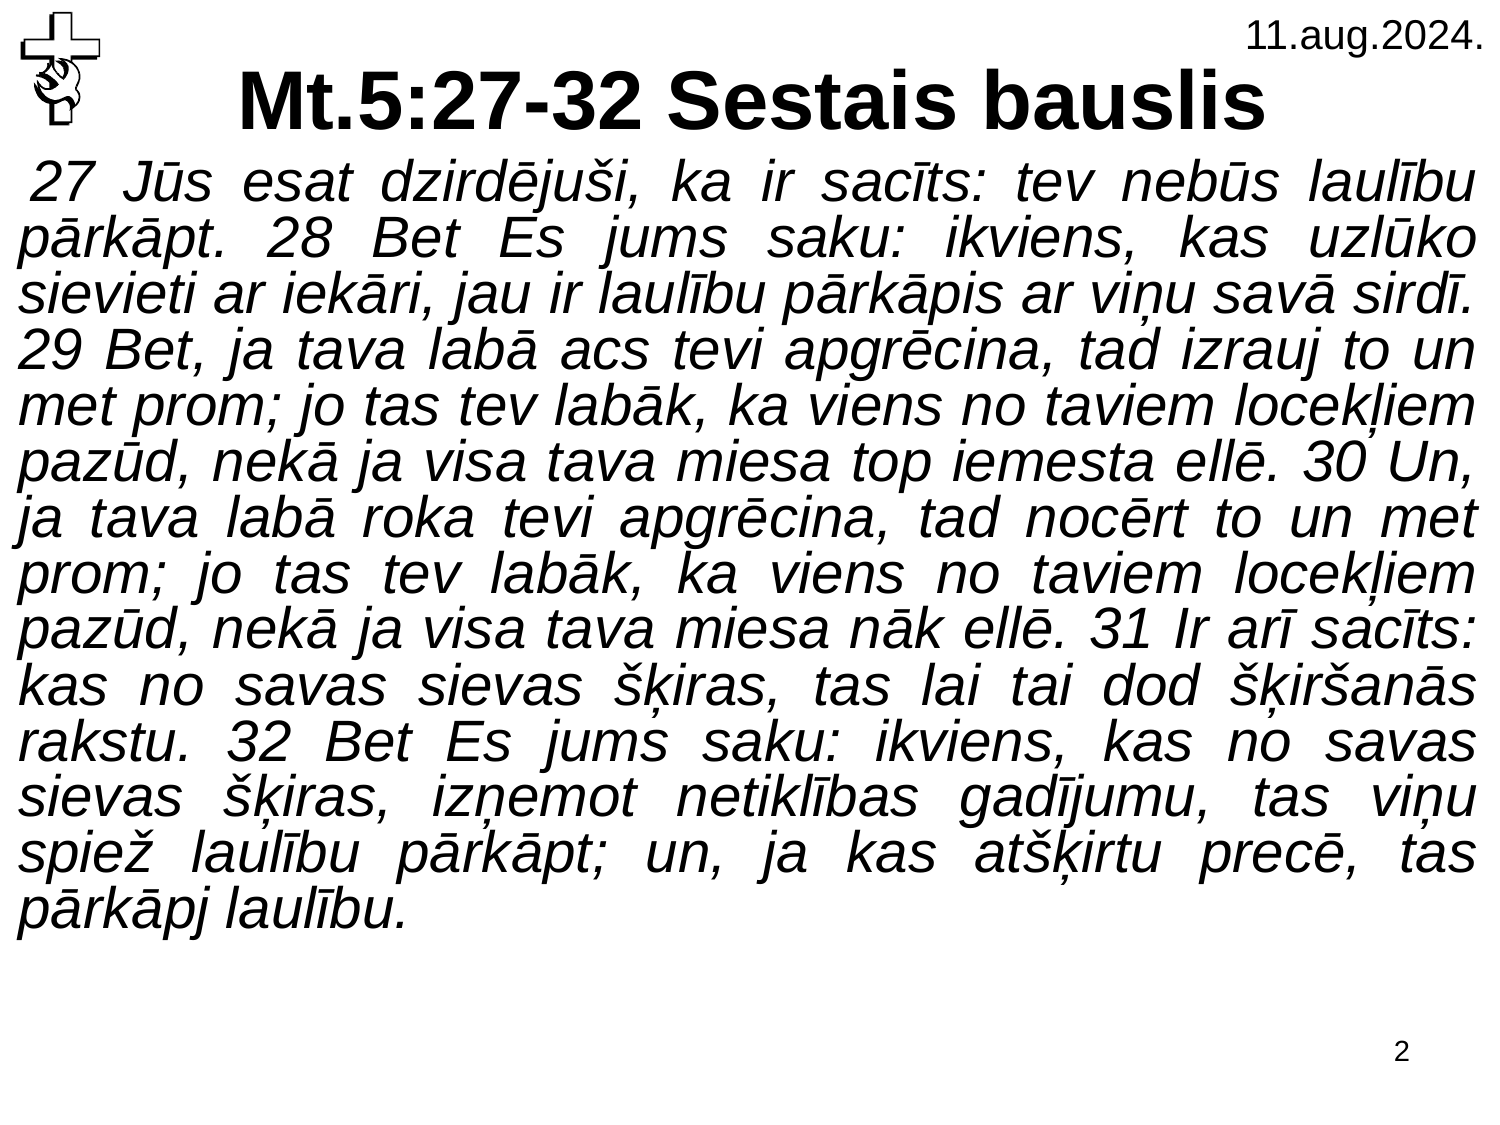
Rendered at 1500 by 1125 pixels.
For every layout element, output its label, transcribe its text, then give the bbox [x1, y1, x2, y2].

title Mt.5:27-32 Sestais bauslis [17, 8, 1489, 148]
text_box 27 Jūs esat dzirdējuši, ka ir sacīts: tev nebūs laulību pārkāpt. 28 Bet Es jums saku: ikviens, kas uzlūko sievieti ar iekāri, jau ir laulību pārkāpis ar viņu savā sirdī. 29 Bet, ja tava labā acs tevi apgrēcina, tad izrauj to un met prom; jo tas tev labāk, ka viens no taviem locekļiem pazūd, nekā ja visa tava miesa top iemesta ellē. 30 Un, ja tava labā roka tevi apgrēcina, tad nocērt to un met prom; jo tas tev labāk, ka viens no taviem locekļiem pazūd, nekā ja visa tava miesa nāk ellē. 31 Ir arī sacīts: kas no savas sievas šķiras, tas lai tai dod šķiršanās rakstu. 32 Bet Es jums saku: ikviens, kas no savas sievas šķiras, izņemot netiklības gadījumu, tas viņu spiež laulību pārkāpt; un, ja kas atšķirtu precē, tas pārkāpj laulību. [0, 148, 1495, 405]
text_box 11.aug.2024. [1198, 0, 1500, 65]
picture [20, 11, 101, 126]
slide_number 2 [1074, 1024, 1426, 1103]
